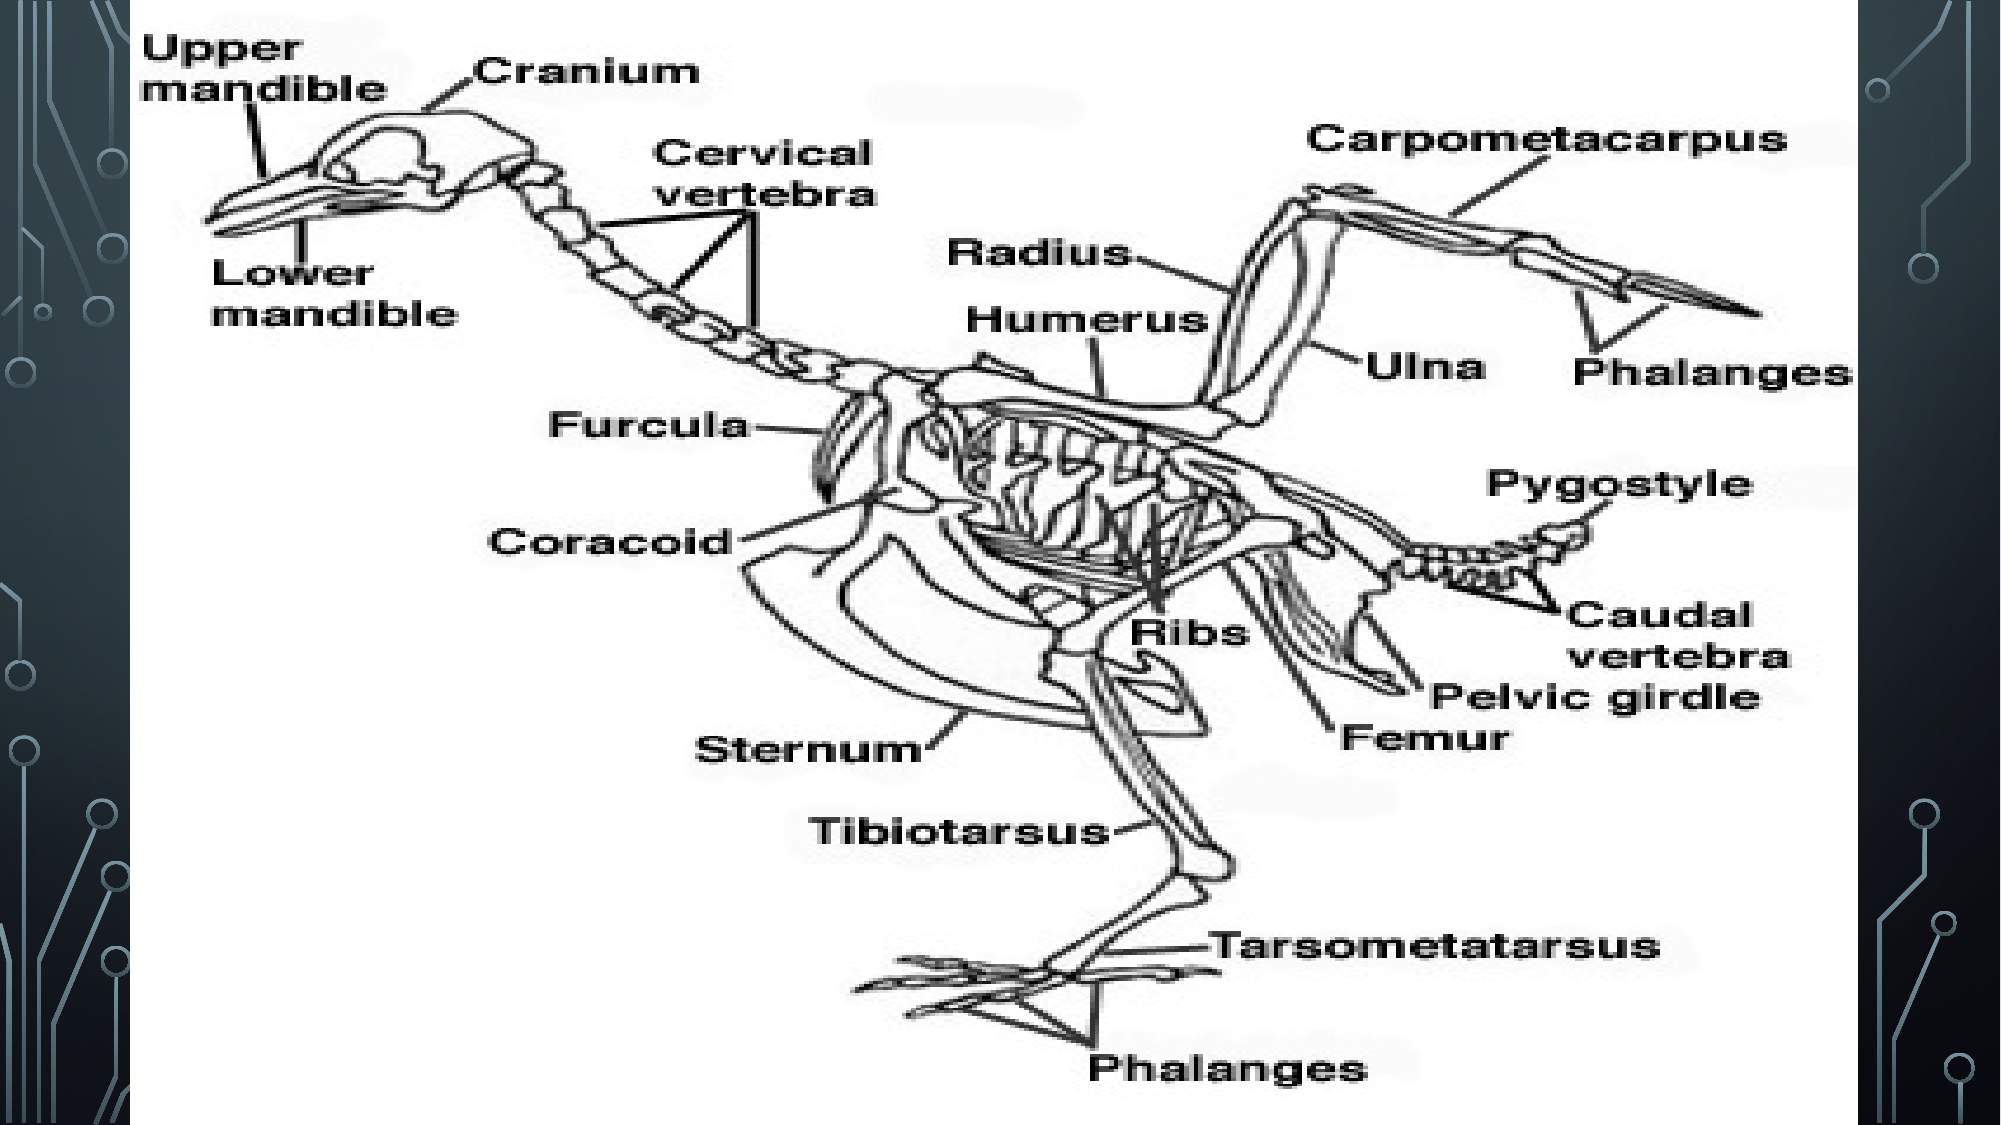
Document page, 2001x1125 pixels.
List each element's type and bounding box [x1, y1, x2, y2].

list [129, 0, 1858, 1125]
